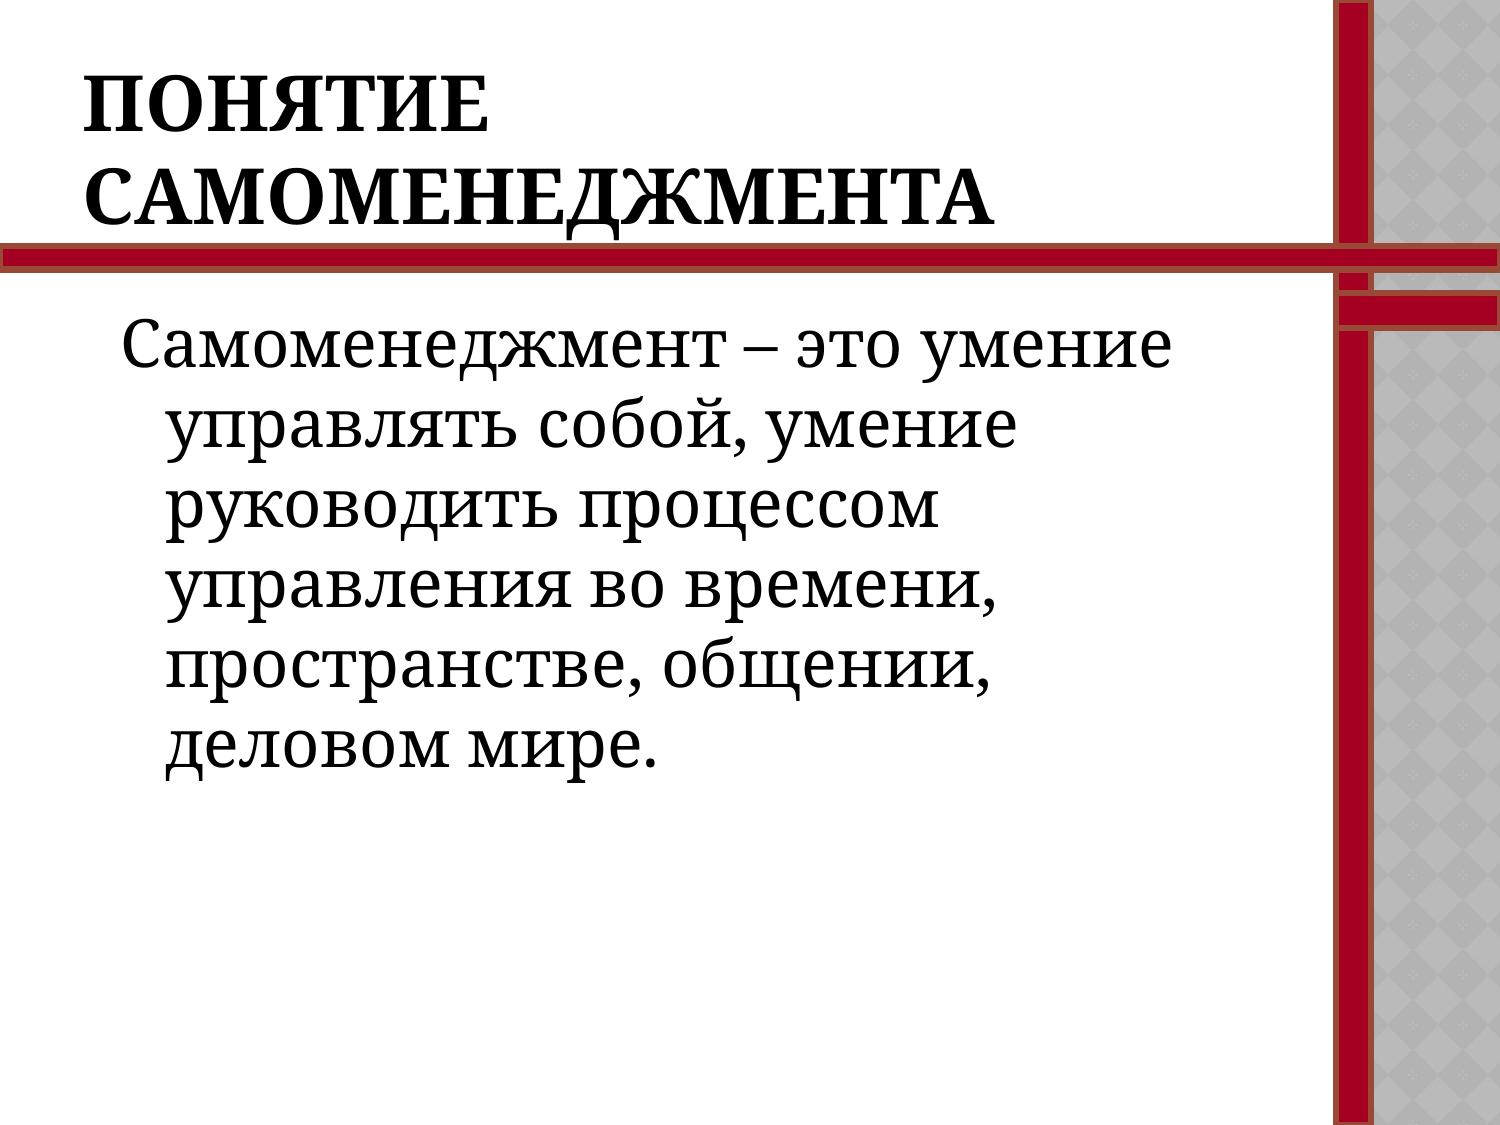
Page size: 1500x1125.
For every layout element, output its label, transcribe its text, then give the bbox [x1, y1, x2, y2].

list Самоменеджмент – это умение управлять собой, умение руководить процессом управления во времени, пространстве, общении, деловом мире. [105, 292, 1293, 1088]
title Понятие самоменеджмента [75, 52, 1263, 240]
